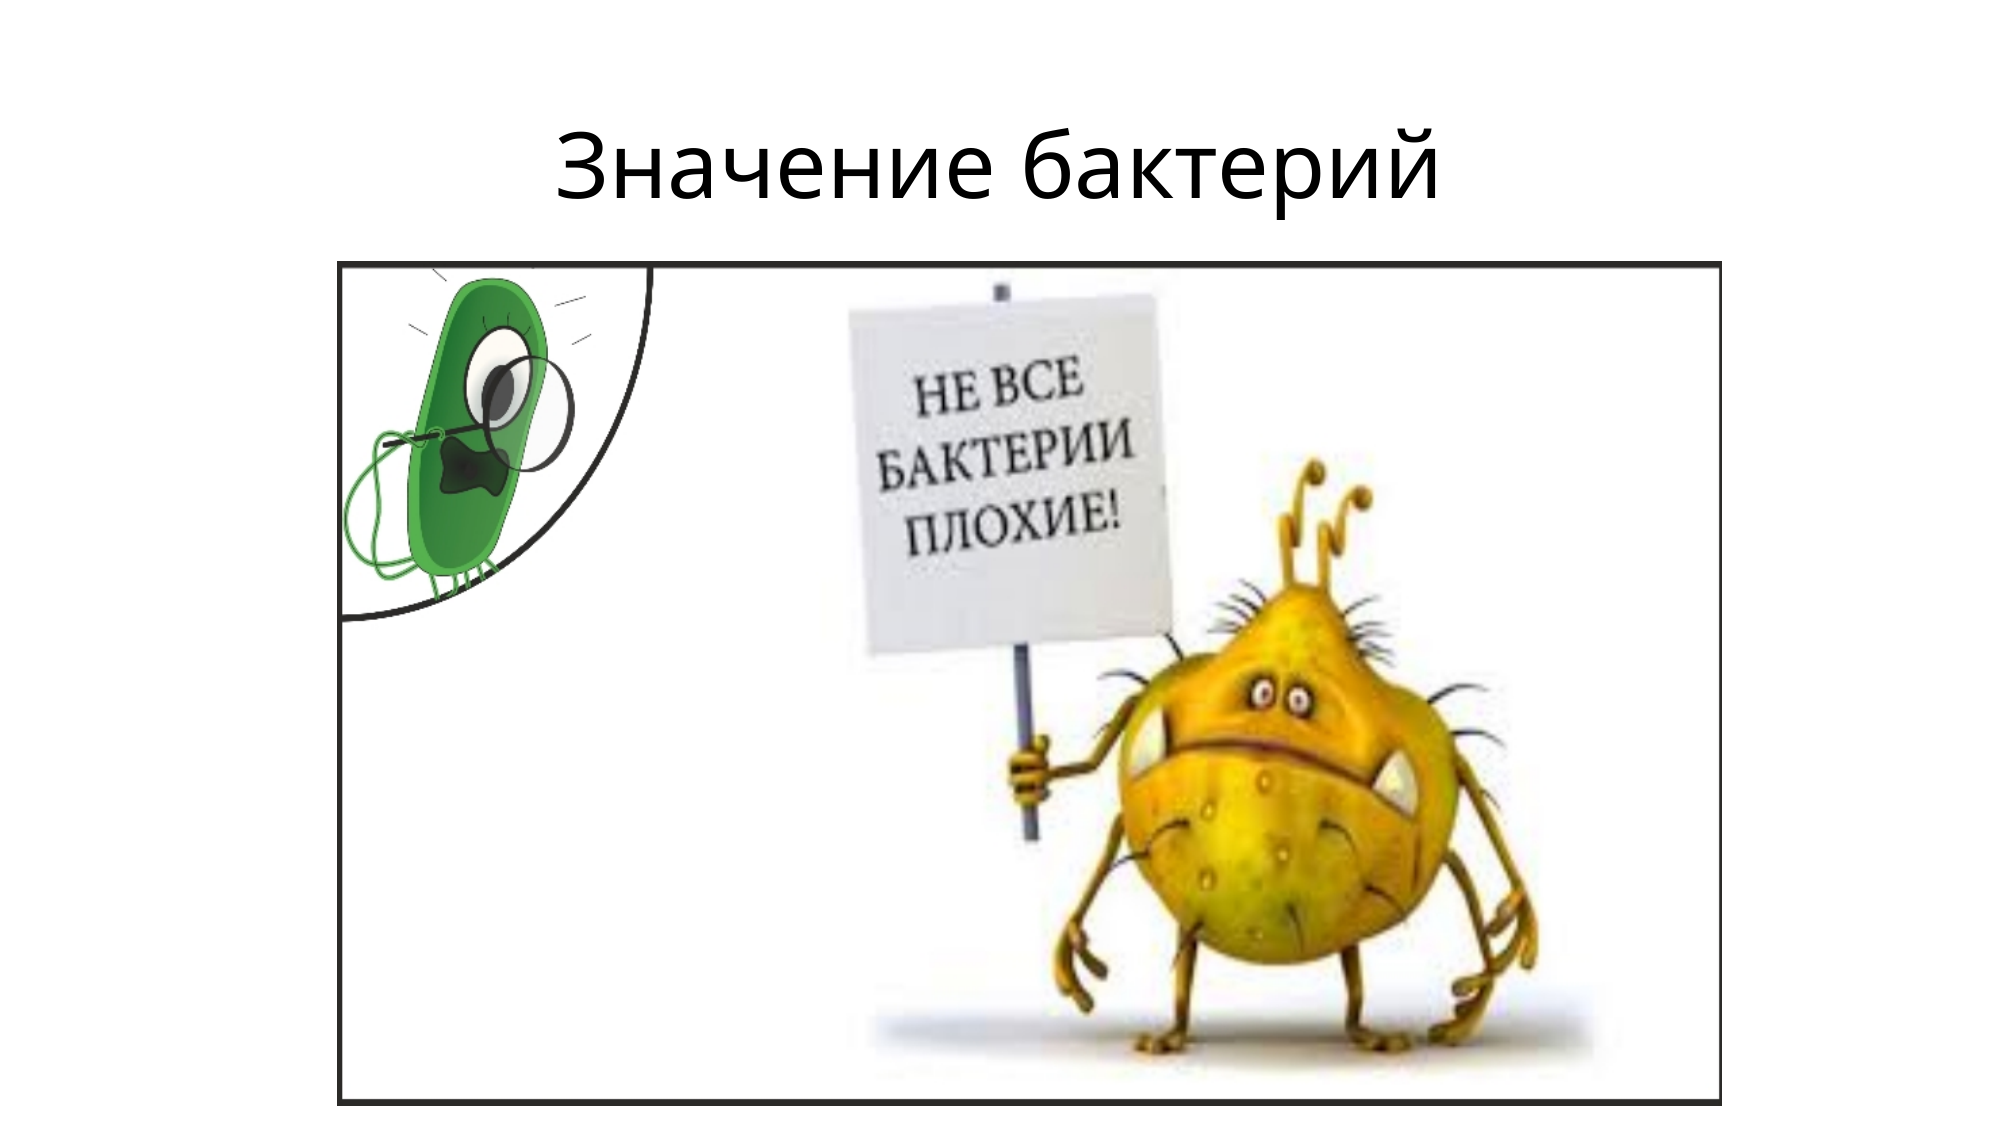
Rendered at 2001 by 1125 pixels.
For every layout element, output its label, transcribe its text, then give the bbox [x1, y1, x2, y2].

picture [337, 261, 1722, 1106]
title Значение бактерий [137, 59, 1863, 278]
